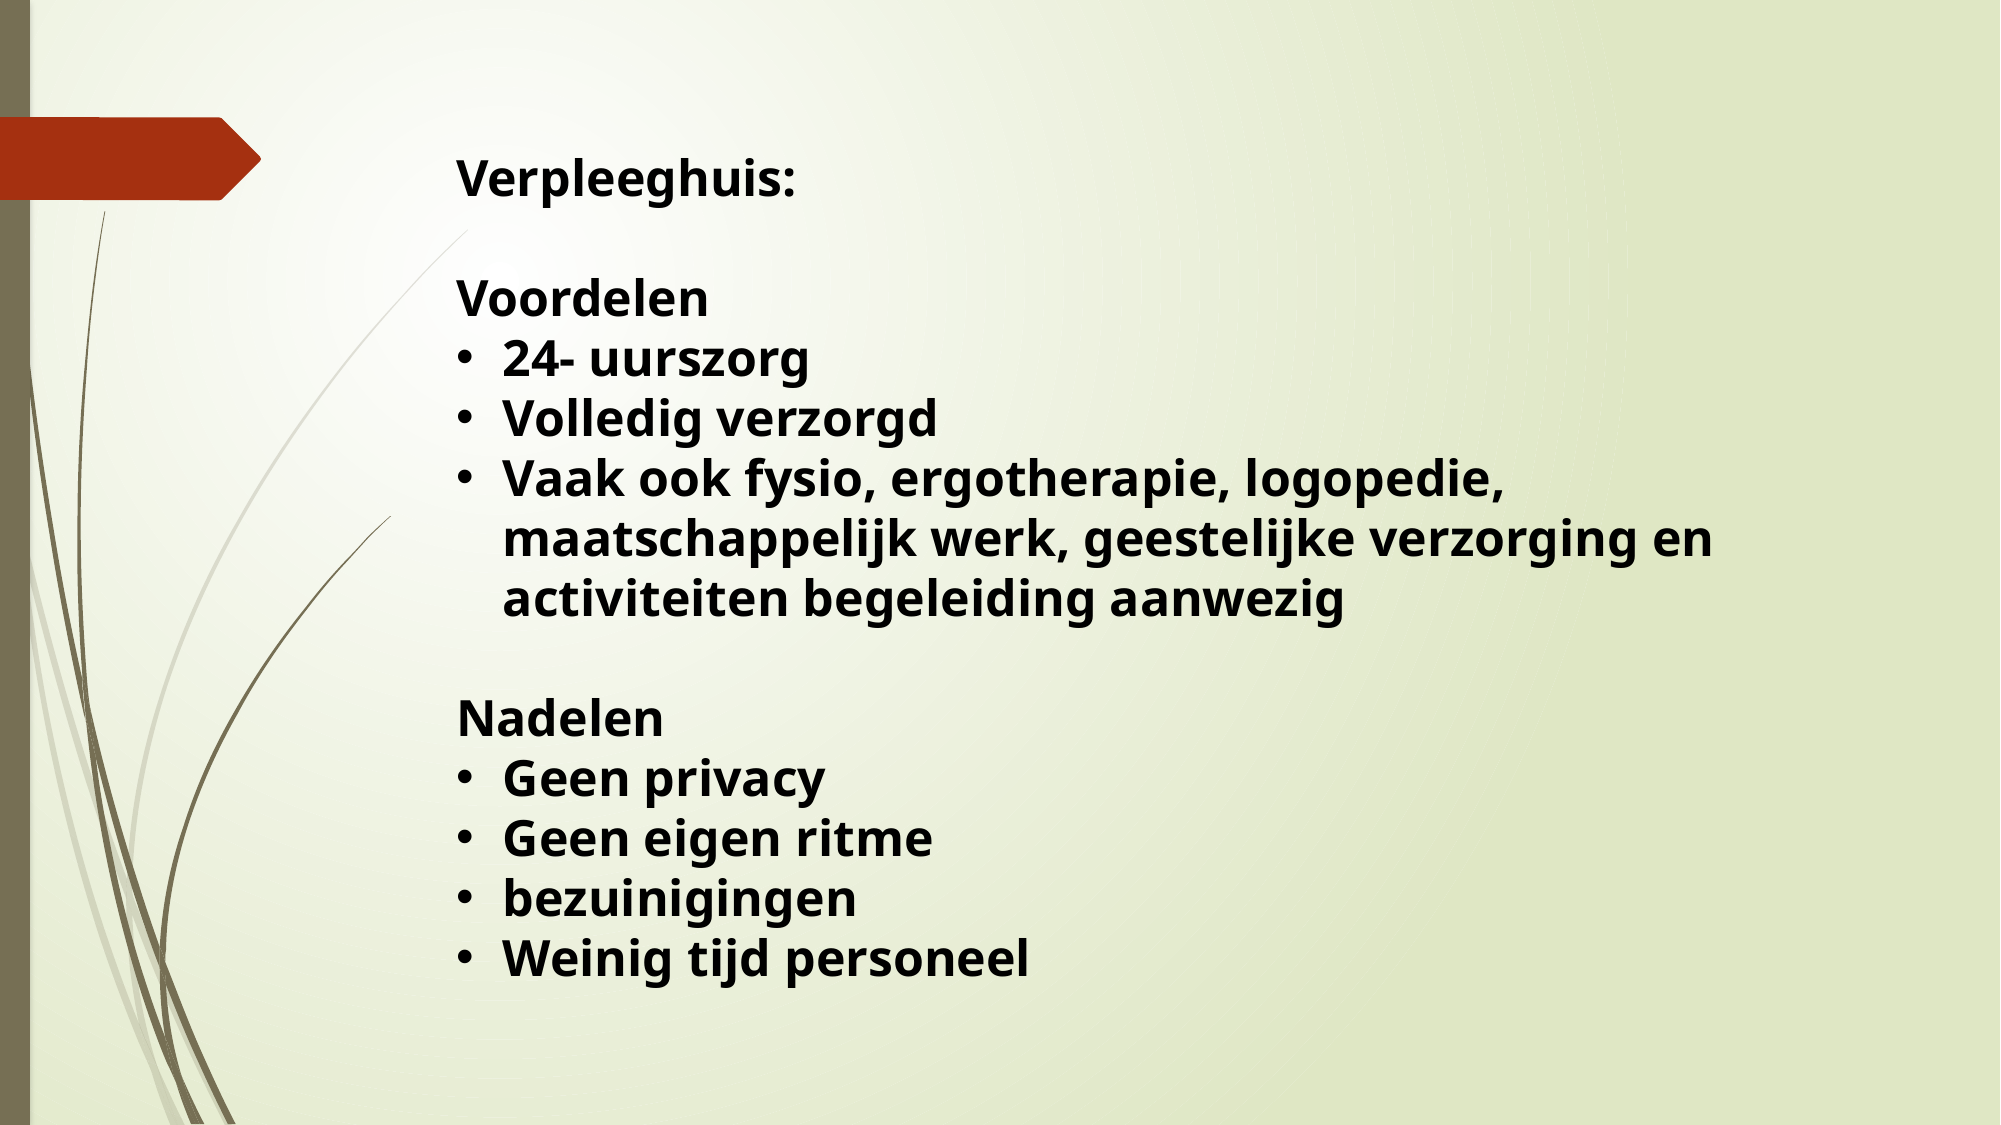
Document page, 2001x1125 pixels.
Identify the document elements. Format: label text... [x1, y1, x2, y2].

text_box Verpleeghuis: Voordelen 24- uurszorg Volledig verzorgd Vaak ook fysio, ergotherapie, logopedie, maatschappelijk werk, geestelijke verzorging en activiteiten begeleiding aanwezig Nadelen Geen privacy Geen eigen ritme bezuinigingen Weinig tijd personeel [441, 139, 1829, 1054]
